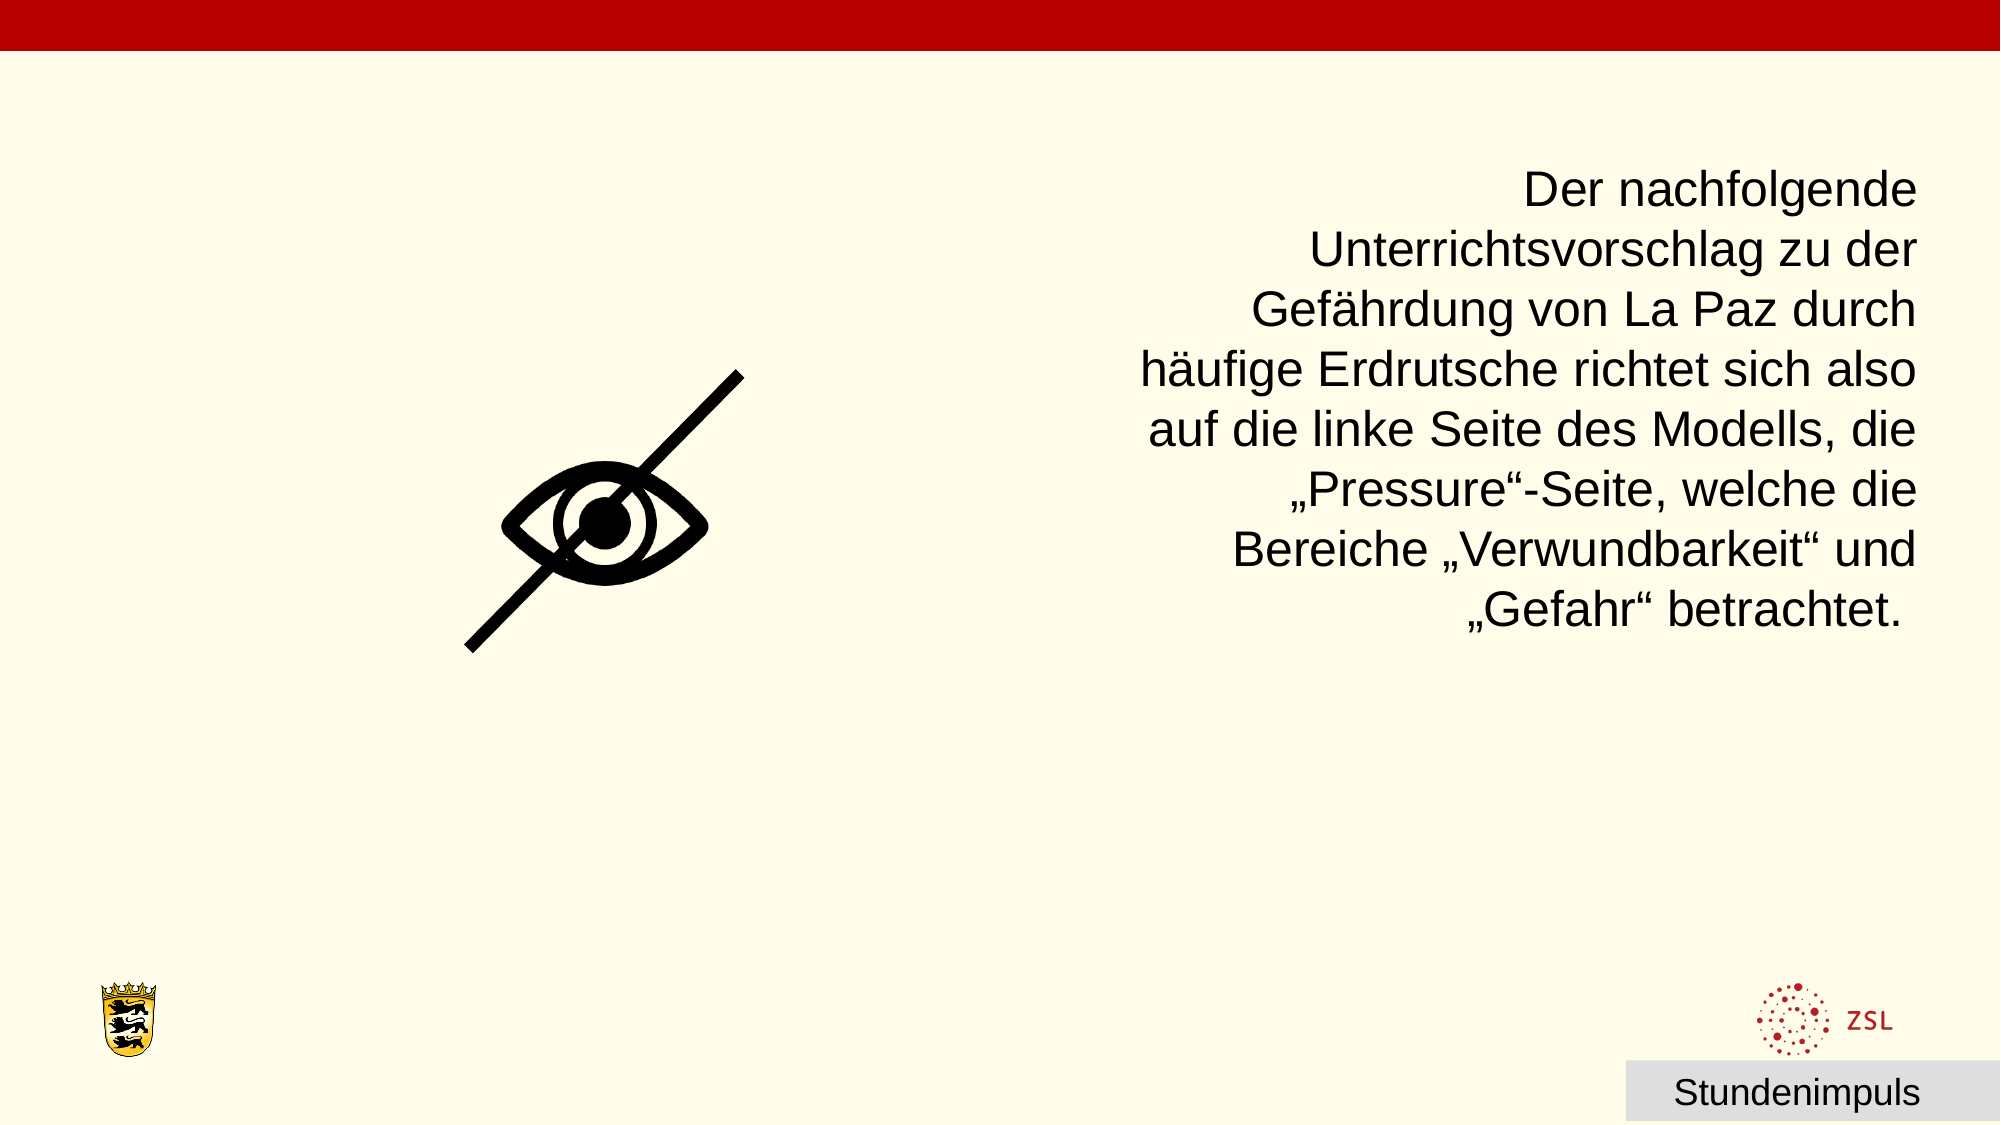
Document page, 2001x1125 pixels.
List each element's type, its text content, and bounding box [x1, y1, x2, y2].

text_box Der nachfolgende Unterrichtsvorschlag zu der Gefährdung von La Paz durch häufige Erdrutsche richtet sich also auf die linke Seite des Modells, die „Pressure“-Seite, welche die Bereiche „Verwundbarkeit“ und „Gefahr“ betrachtet. [1070, 149, 1934, 649]
picture [99, 979, 158, 1059]
text_box Stundenimpuls [1625, 1060, 2000, 1121]
picture [479, 398, 729, 648]
